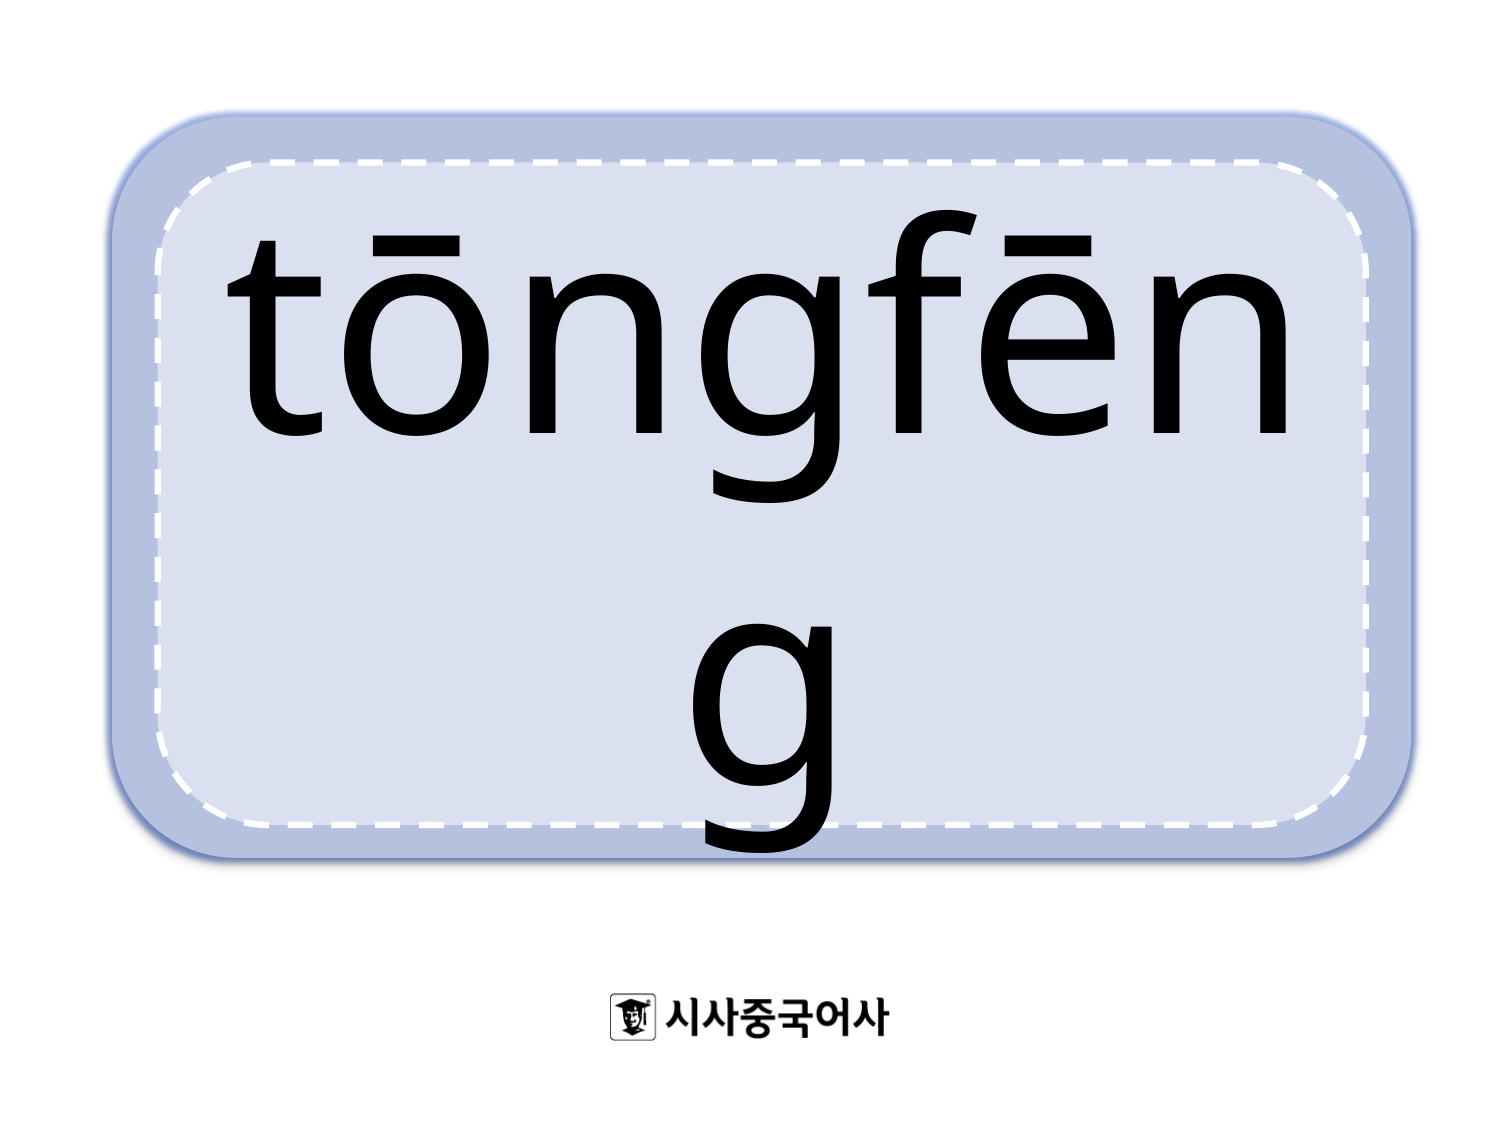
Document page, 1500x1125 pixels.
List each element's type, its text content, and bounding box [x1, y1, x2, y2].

text_box tōngfēng [162, 160, 1371, 824]
picture [602, 987, 898, 1047]
